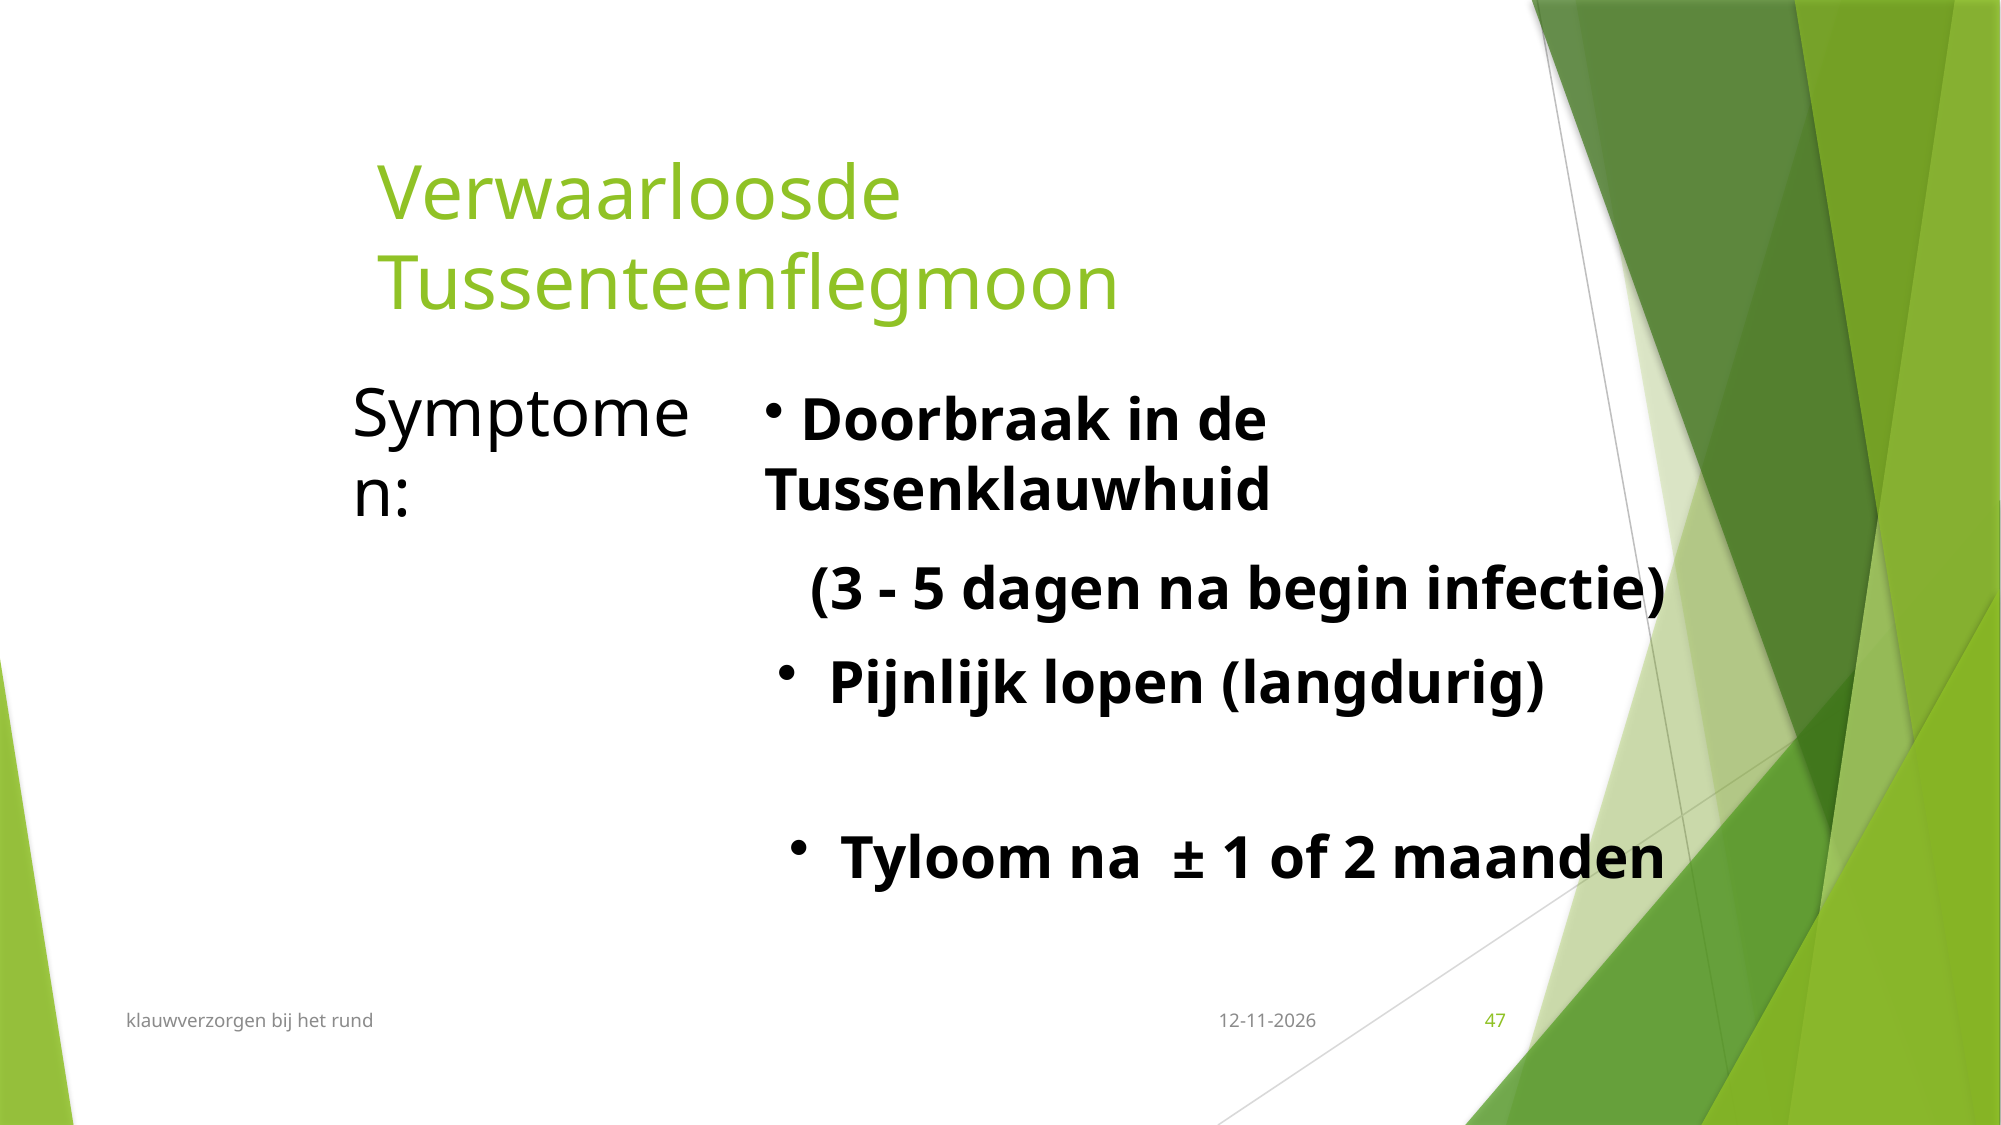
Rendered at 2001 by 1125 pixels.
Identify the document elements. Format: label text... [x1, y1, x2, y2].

text_box Symptomen: [337, 362, 738, 538]
text_box Tyloom na ± 1 of 2 maanden [774, 812, 1713, 898]
footer klauwverzorgen bij het rund [111, 991, 1145, 1051]
text_box Pijnlijk lopen (langdurig) [762, 637, 1713, 723]
slide_number 47 [1409, 991, 1522, 1051]
text_box Doorbraak in de Tussenklauwhuid (3 - 5 dagen na begin infectie) [750, 375, 1700, 629]
title Verwaarloosde Tussenteenflegmoon [362, 137, 1638, 325]
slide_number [1181, 991, 1332, 1051]
